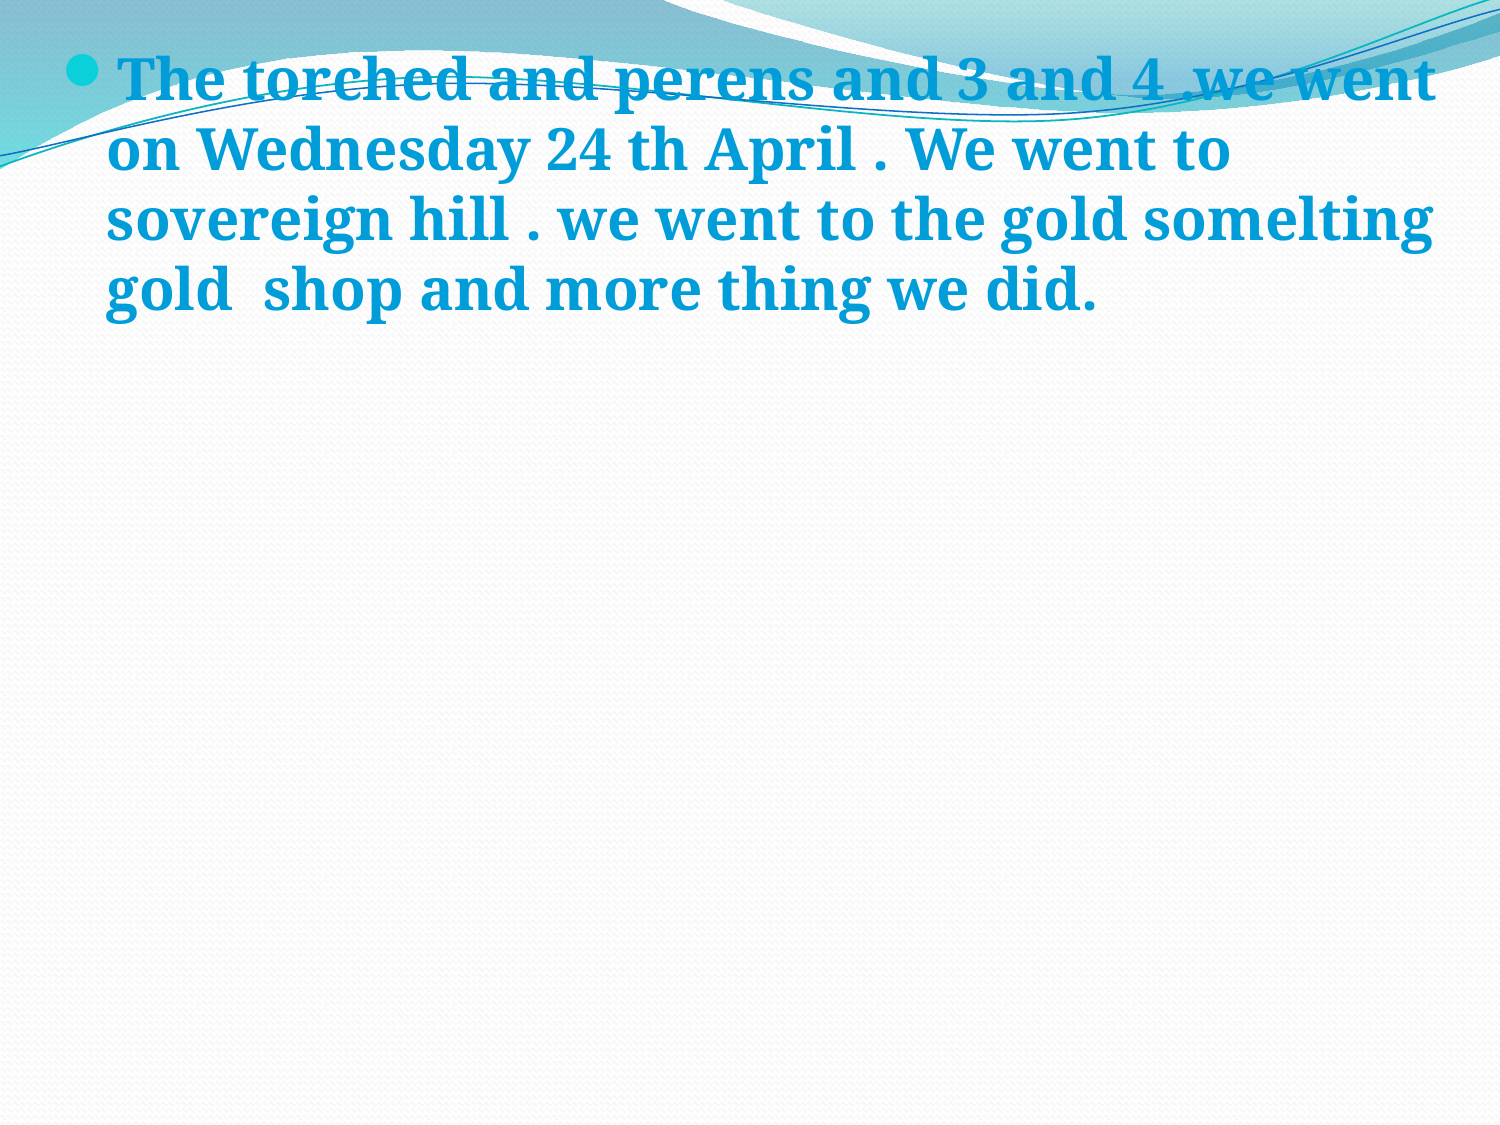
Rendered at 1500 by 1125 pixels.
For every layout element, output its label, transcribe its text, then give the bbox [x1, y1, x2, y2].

list The torched and perens and 3 and 4 .we went on Wednesday 24 th April . We went to sovereign hill . we went to the gold somelting gold shop and more thing we did. [46, 35, 1465, 1079]
